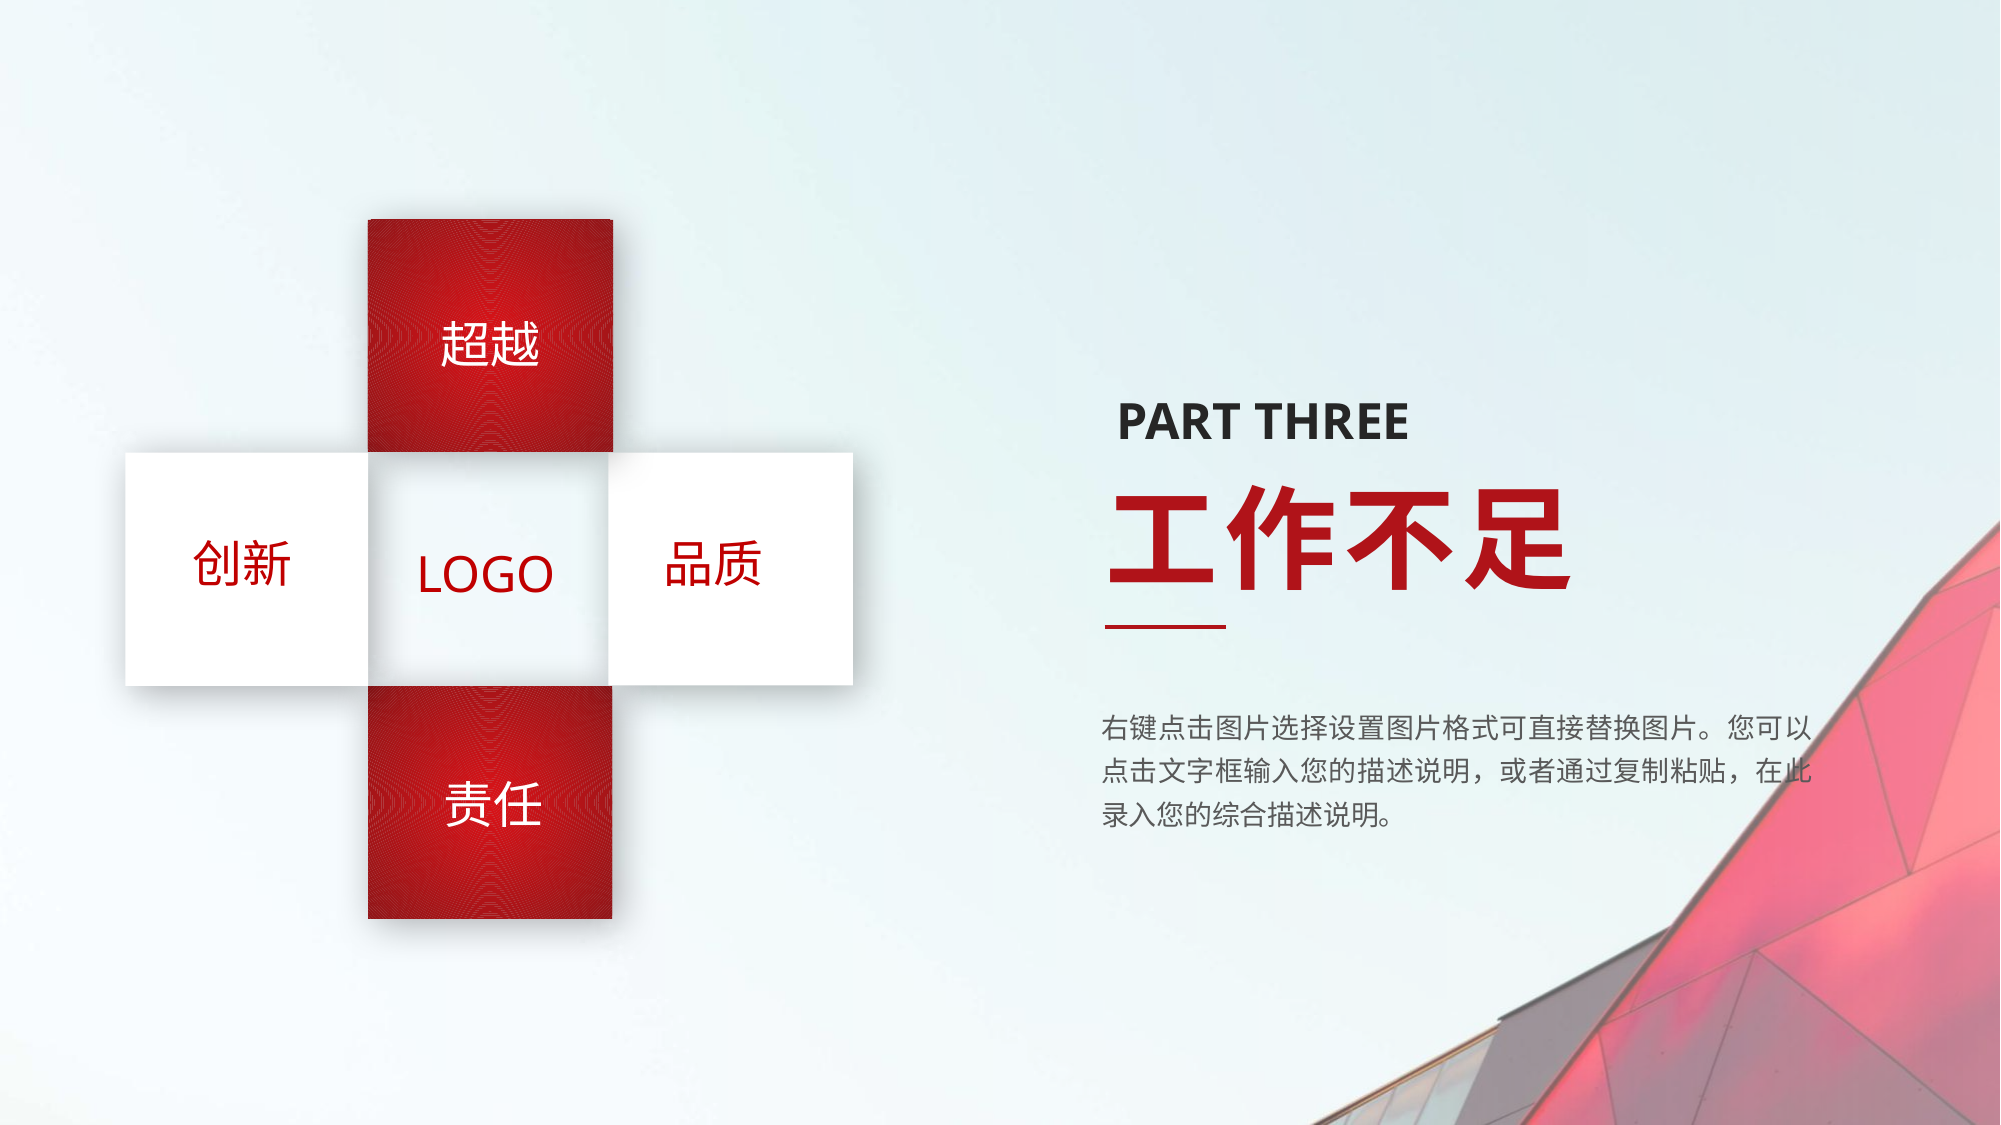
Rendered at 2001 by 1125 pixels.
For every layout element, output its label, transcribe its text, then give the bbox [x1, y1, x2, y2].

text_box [125, 219, 853, 919]
text_box 工作不足 [1090, 461, 1590, 611]
text_box [0, 0, 2000, 1125]
text_box 右键点击图片选择设置图片格式可直接替换图片。您可以点击文字框输入您的描述说明，或者通过复制粘贴，在此录入您的综合描述说明。 [1085, 693, 1828, 839]
text_box PART THREE [1101, 381, 1427, 457]
